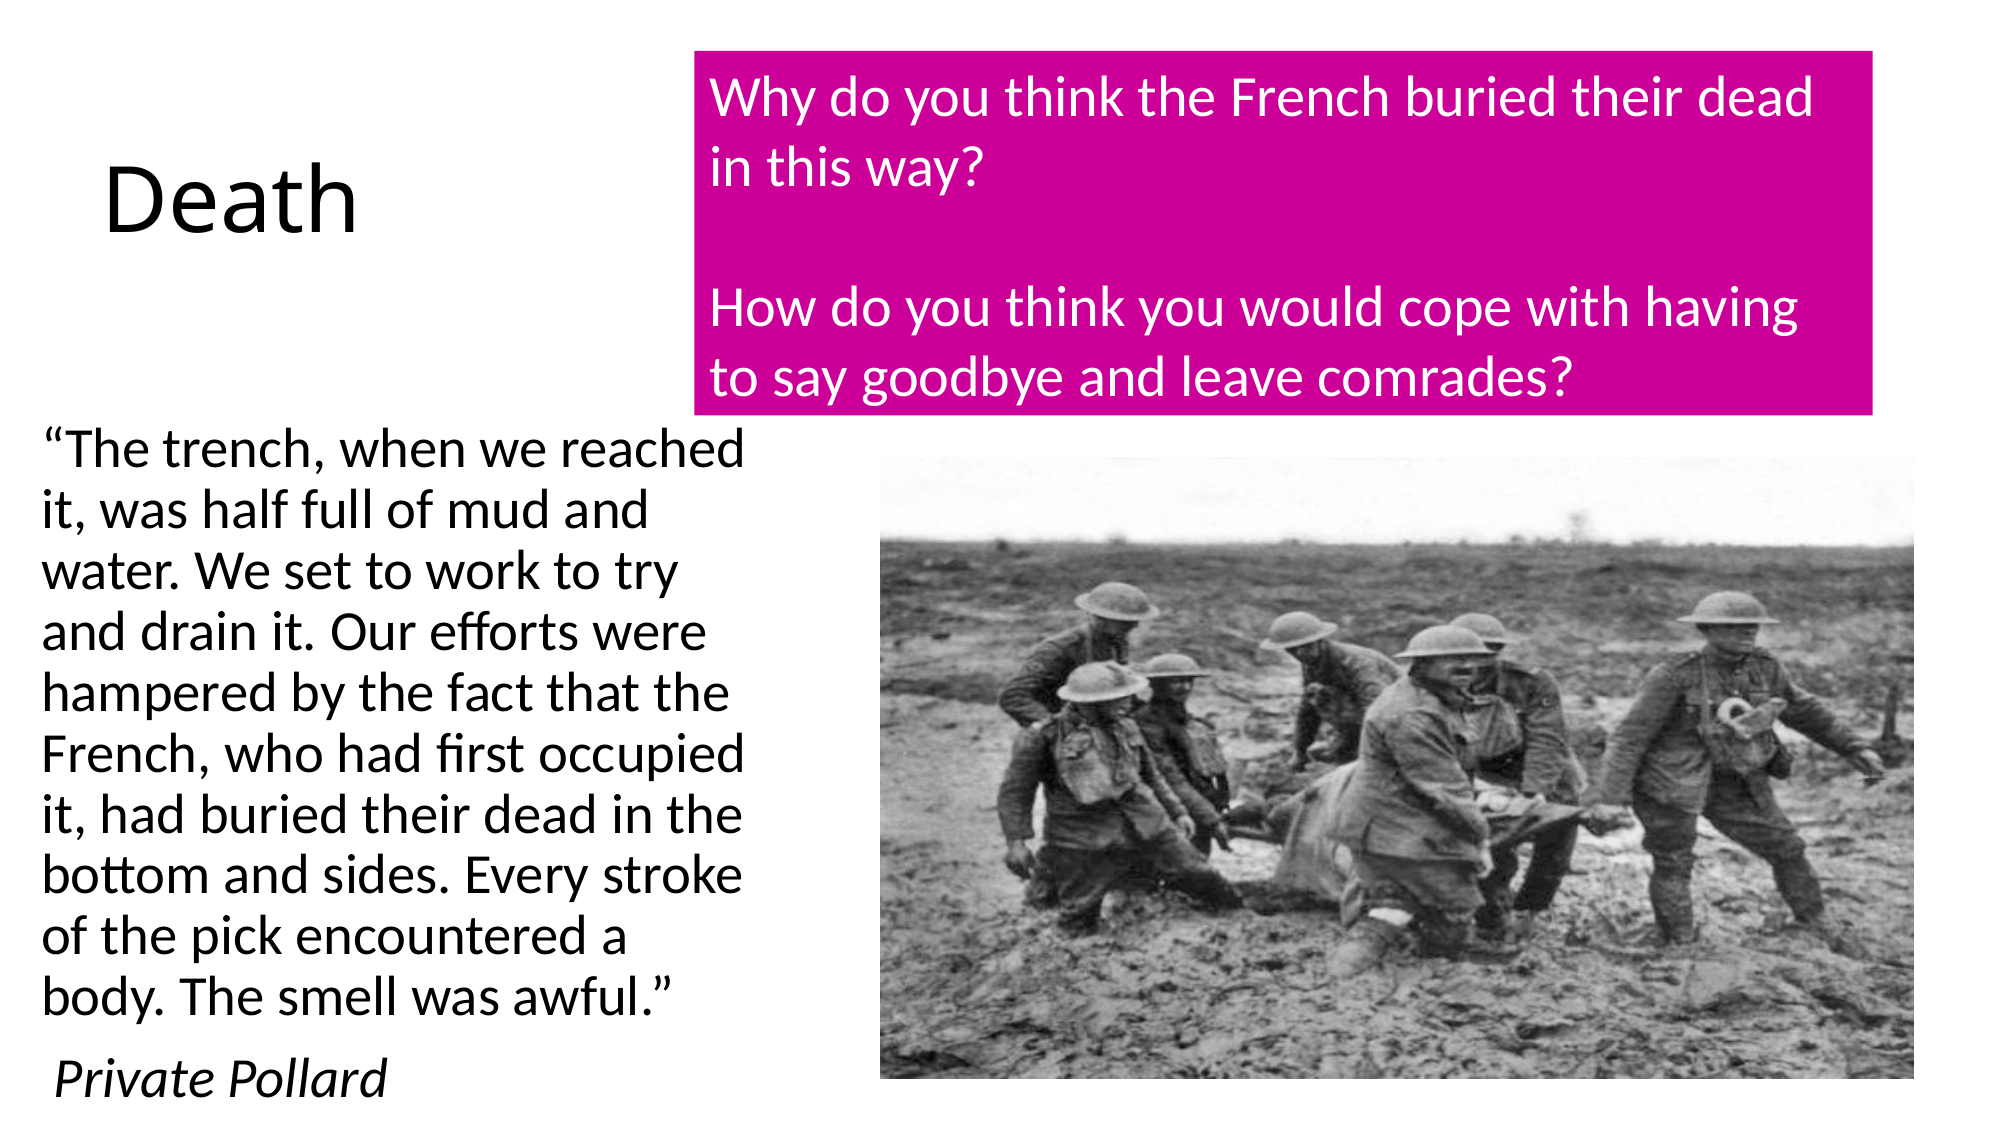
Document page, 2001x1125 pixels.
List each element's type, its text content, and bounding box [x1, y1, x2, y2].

text_box Why do you think the French buried their dead in this way? How do you think you would cope with having to say goodbye and leave comrades? [694, 50, 1873, 416]
picture [880, 457, 1914, 1079]
title Death [86, 93, 378, 312]
list “The trench, when we reached it, was half full of mud and water. We set to work to try and drain it. Our efforts were hampered by the fact that the French, who had first occupied it, had buried their dead in the bottom and sides. Every stroke of the pick encountered a body. The smell was awful.” Private Pollard [26, 411, 770, 1125]
